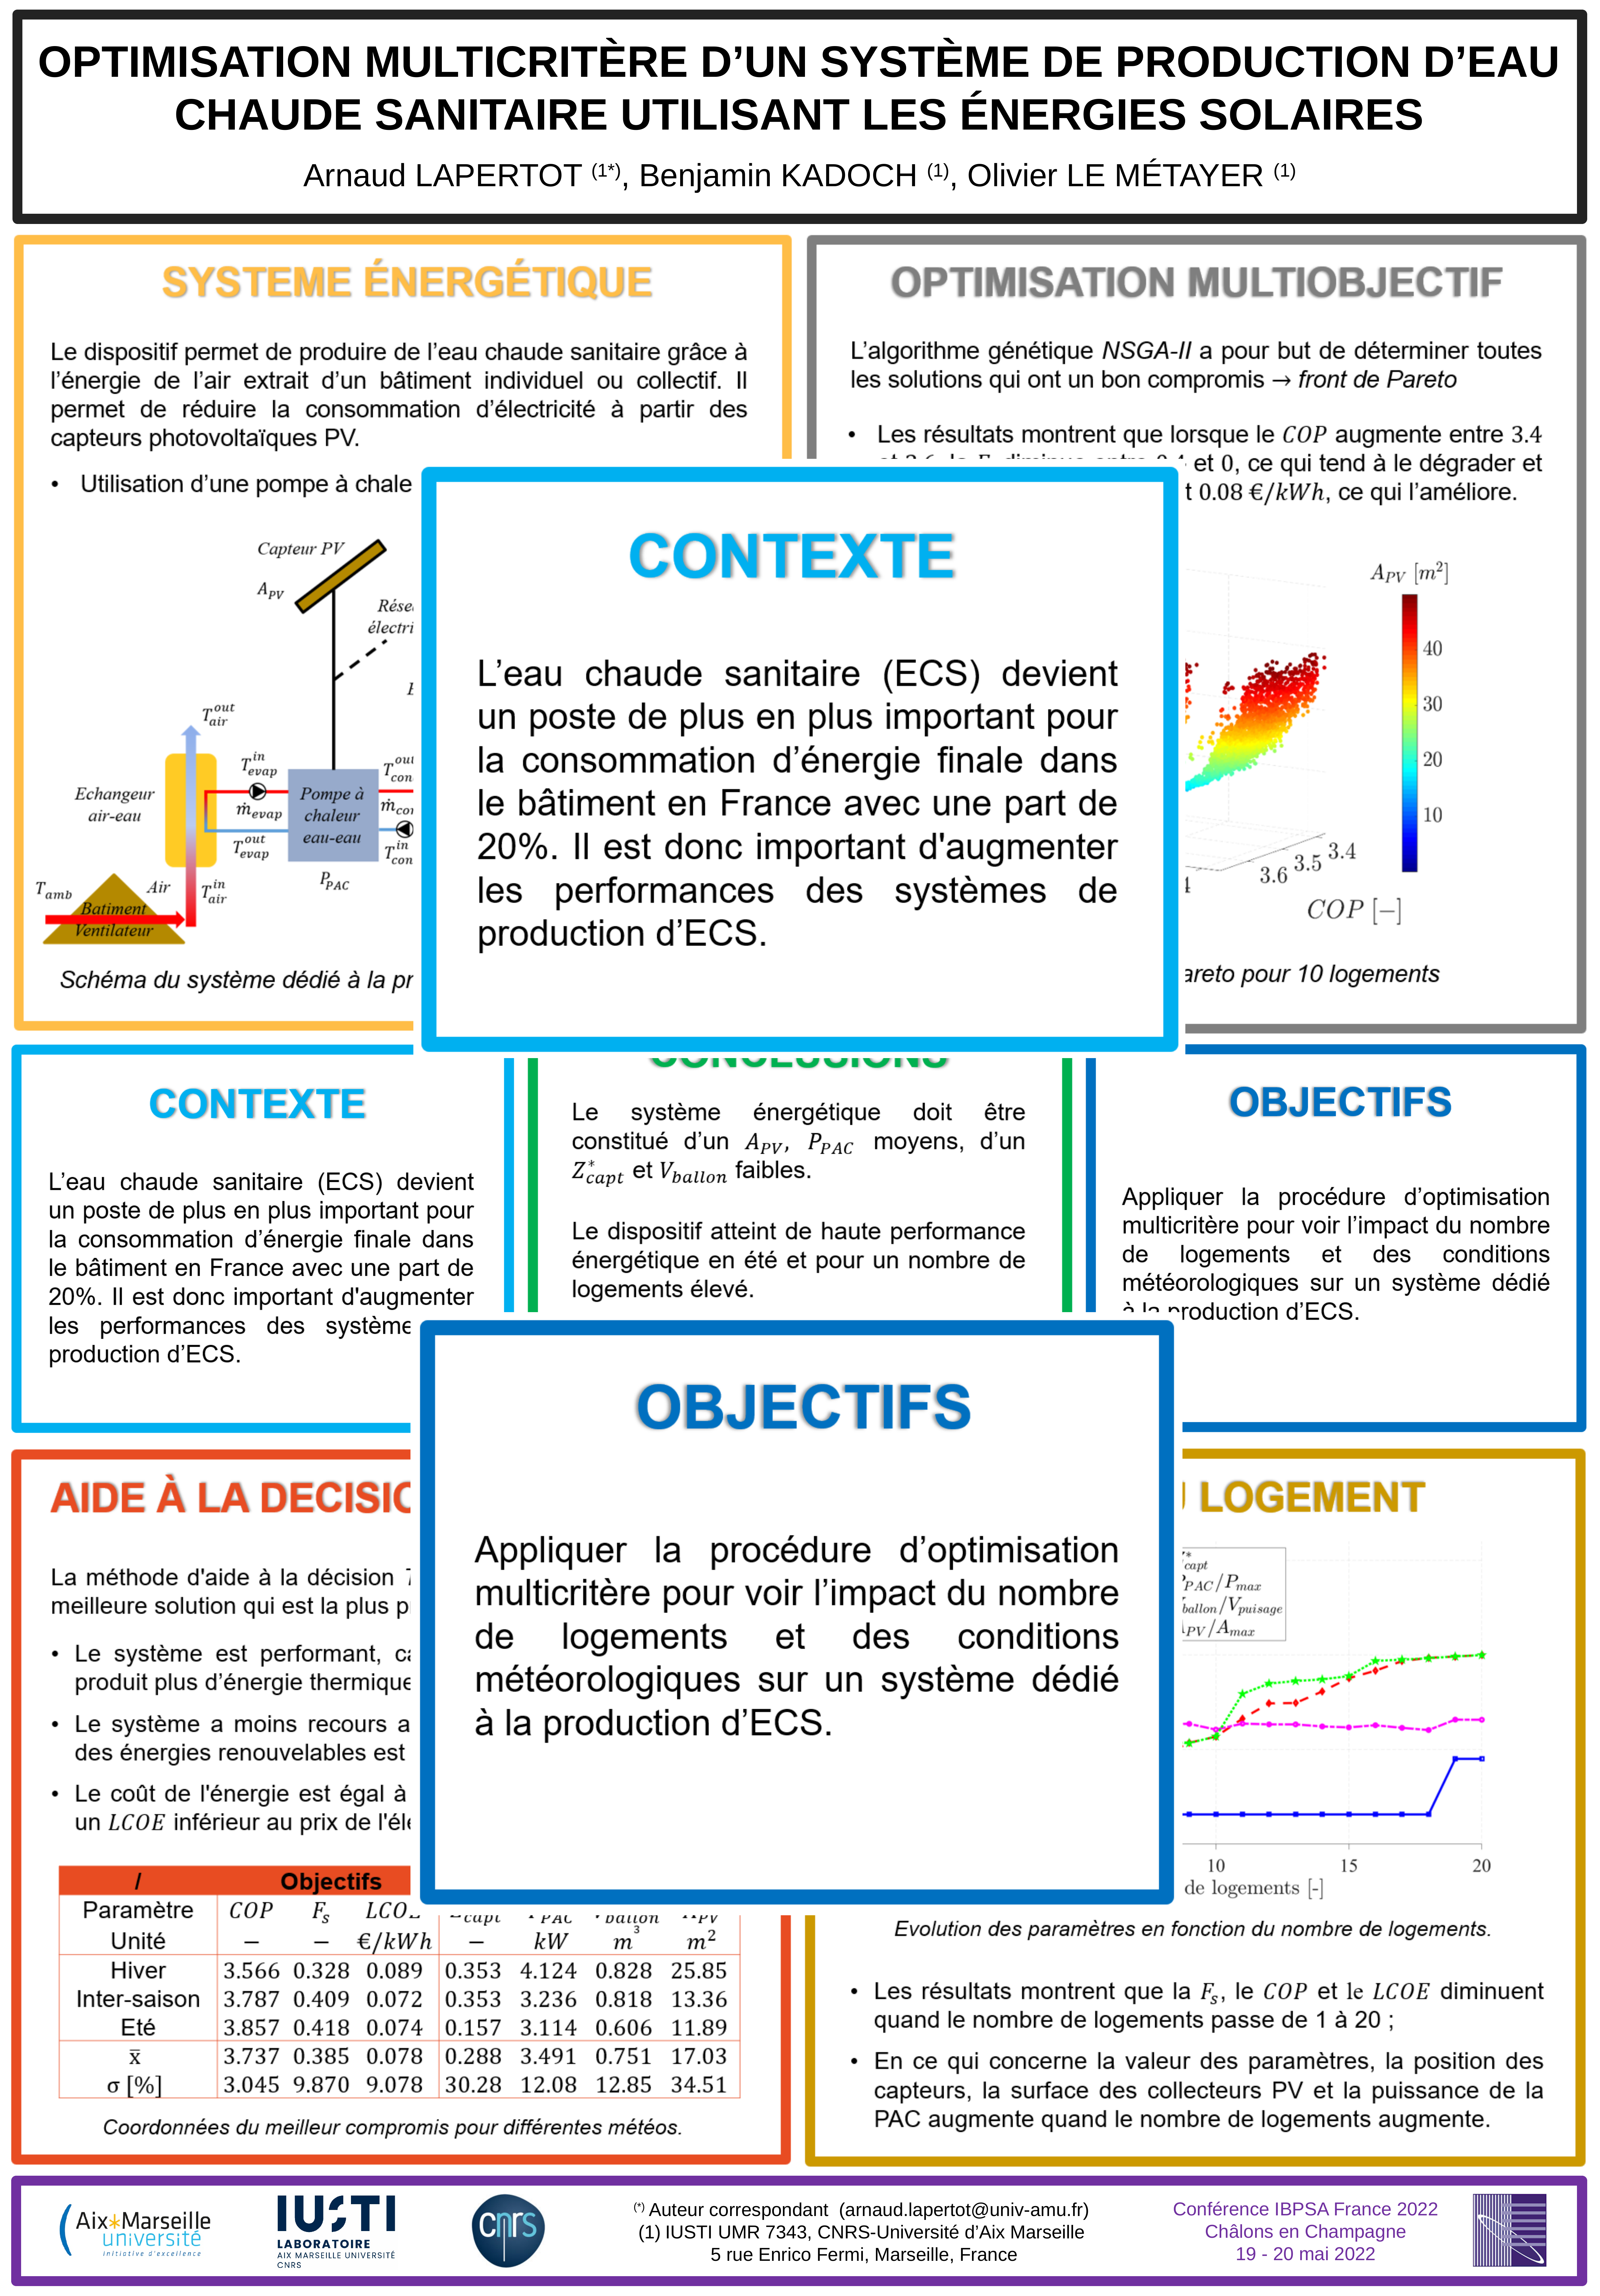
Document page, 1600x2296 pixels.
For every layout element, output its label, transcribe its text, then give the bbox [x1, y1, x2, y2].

picture [274, 2193, 398, 2270]
picture [5, 231, 1594, 2174]
text_box Conférence IBPSA France 2022 Châlons en Champagne 19 - 20 mai 2022 [1143, 2195, 1469, 2267]
picture [469, 2191, 547, 2270]
picture [55, 2191, 215, 2271]
picture [1473, 2194, 1548, 2267]
text_box OPTIMISATION MULTICRITÈRE D’UN SYSTÈME DE PRODUCTION D’EAU CHAUDE SANITAIRE UTILISANT LES ÉNERGIES SOLAIRES Arnaud LAPERTOT (1*), Benjamin KADOCH (1), Olivier LE MÉTAYER (1) [17, 14, 1583, 219]
text_box (*) Auteur correspondant (arnaud.lapertot@univ-amu.fr) IUSTI UMR 7343, CNRS-Université d’Aix Marseille 5 rue Enrico Fermi, Marseille, France [607, 2195, 1117, 2267]
text_box [16, 2180, 1583, 2282]
